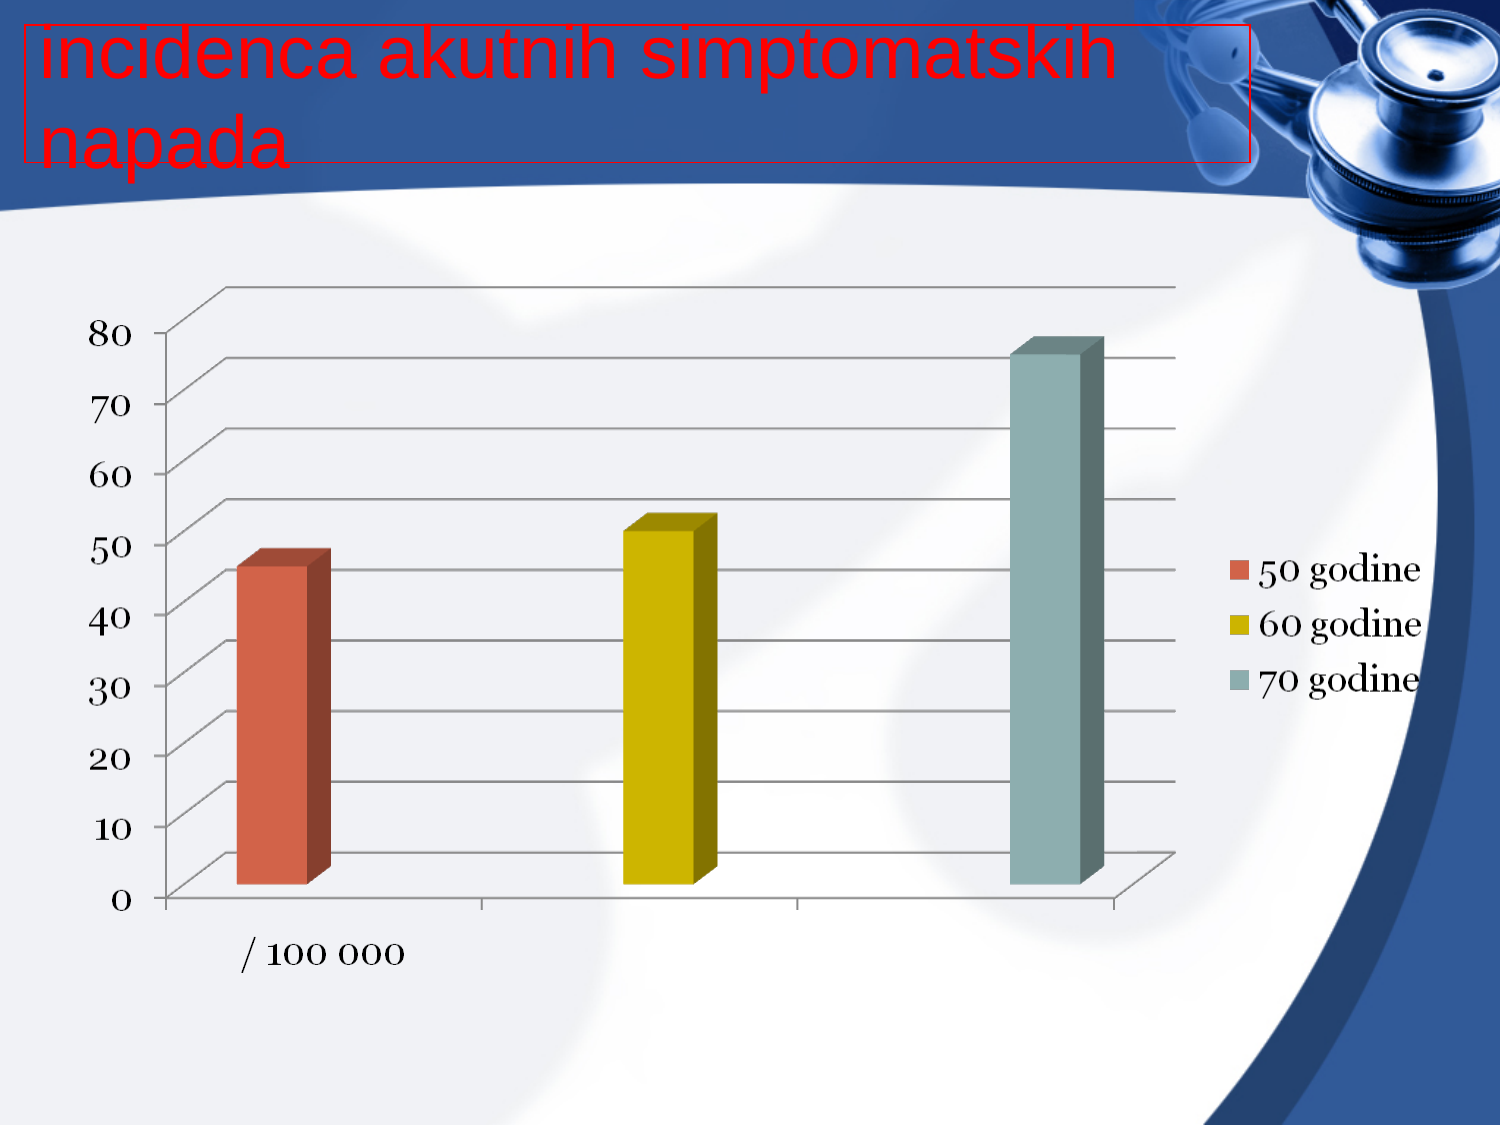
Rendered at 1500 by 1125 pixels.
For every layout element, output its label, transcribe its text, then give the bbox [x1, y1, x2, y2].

title incidenca akutnih simptomatskih napada [24, 24, 1251, 163]
slide_number 13 [937, 1062, 1294, 1101]
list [49, 250, 1445, 1001]
picture [0, 0, 1500, 1125]
